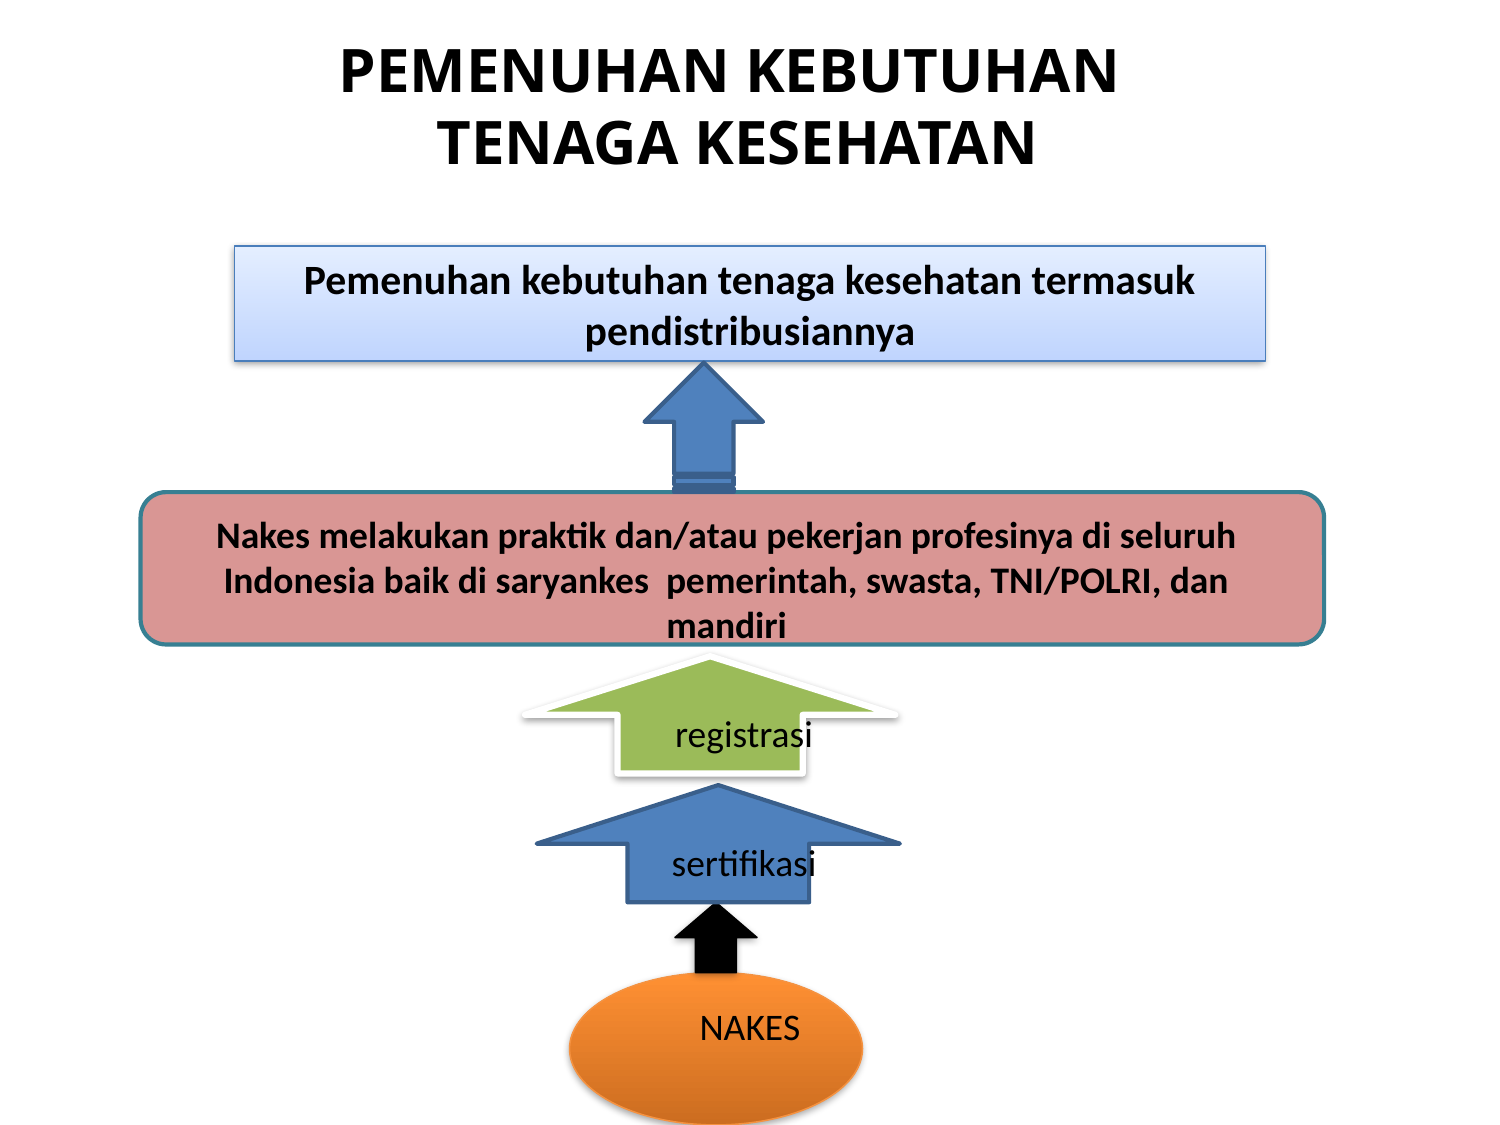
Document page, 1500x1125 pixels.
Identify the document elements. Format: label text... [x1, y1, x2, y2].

text_box [568, 972, 863, 1125]
text_box [534, 785, 903, 905]
text_box Pemenuhan kebutuhan tenaga kesehatan termasuk pendistribusiannya [234, 245, 1266, 362]
text_box [521, 654, 899, 777]
text_box [642, 360, 765, 494]
title PEMENUHAN KEBUTUHAN TENAGA KESEHATAN [75, 24, 1400, 185]
text_box [138, 490, 1327, 647]
text_box registrasi [644, 703, 844, 763]
text_box Nakes melakukan praktik dan/atau pekerjan profesinya di seluruh Indonesia baik di saryankes pemerintah, swasta, TNI/POLRI, dan mandiri [152, 503, 1301, 654]
text_box [674, 905, 758, 974]
text_box sertifikasi [644, 831, 844, 892]
text_box NAKES [632, 996, 868, 1056]
